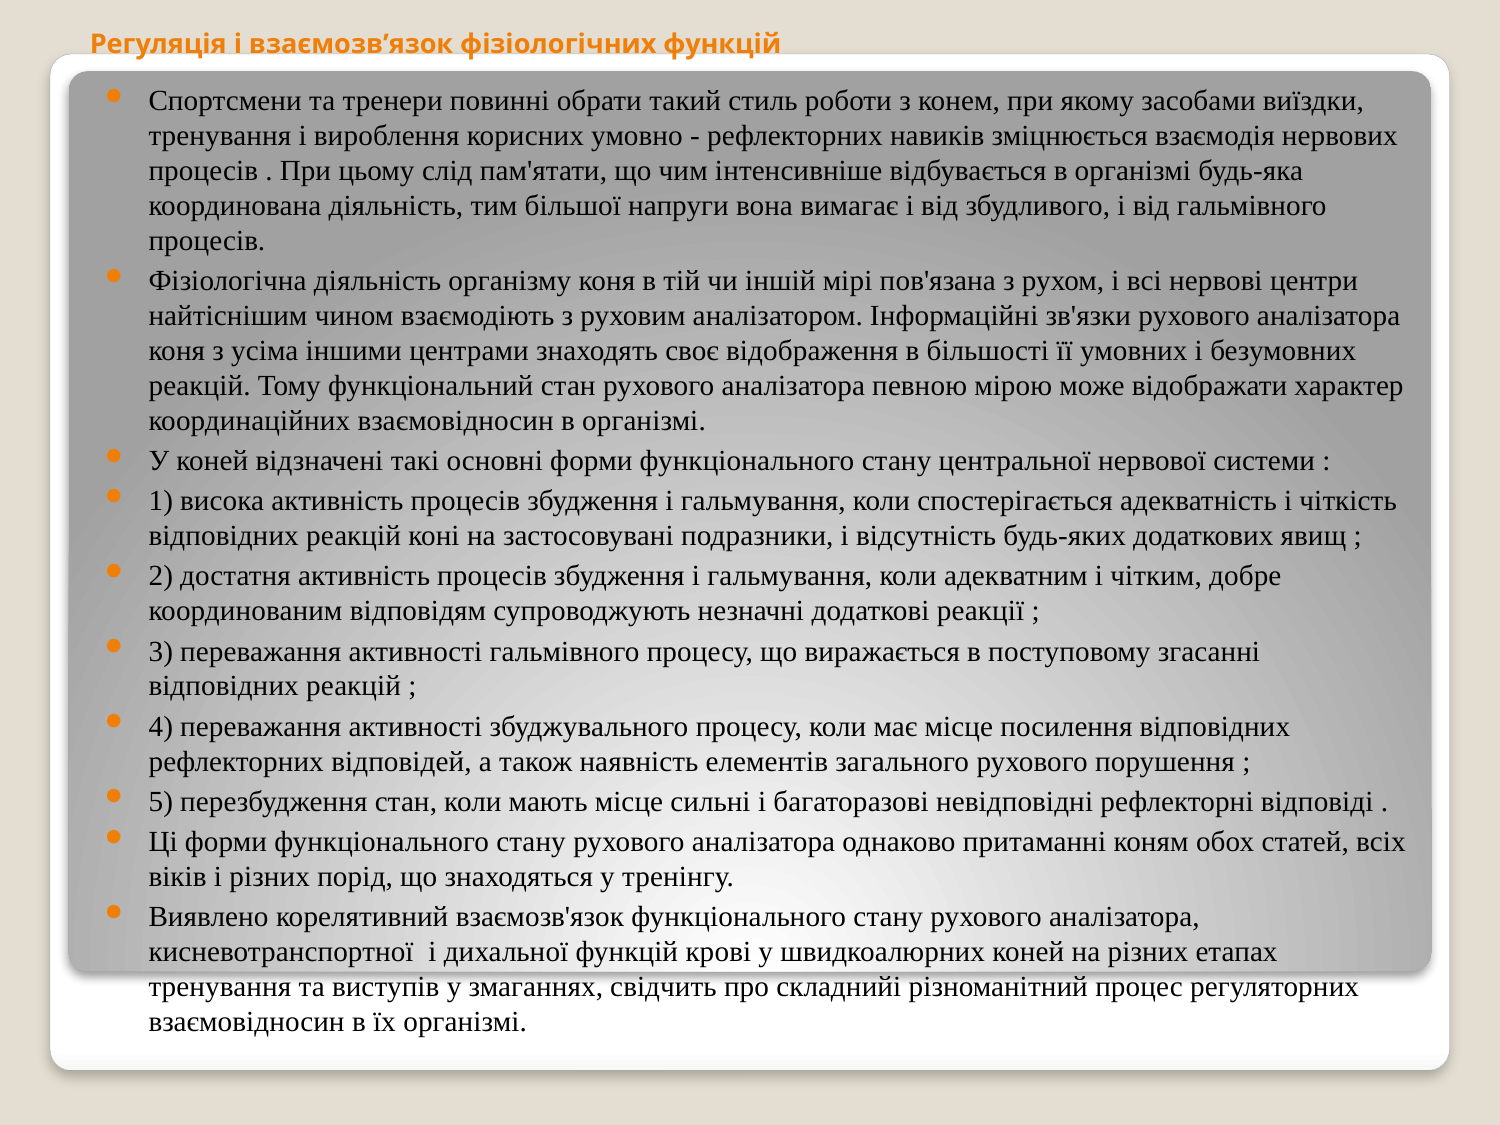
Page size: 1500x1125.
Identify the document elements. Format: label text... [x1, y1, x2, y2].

list Спортсмени та тренери повинні обрати такий стиль роботи з конем, при якому засобами виїздки, тренування і вироблення корисних умовно - рефлекторних навиків зміцнюється взаємодія нервових процесів . При цьому слід пам'ятати, що чим інтенсивніше відбувається в організмі будь-яка координована діяльність, тим більшої напруги вона вимагає і від збудливого, і від гальмівного процесів. Фізіологічна діяльність організму коня в тій чи іншій мірі пов'язана з рухом, і всі нервові центри найтіснішим чином взаємодіють з руховим аналізатором. Інформаційні зв'язки рухового аналізатора коня з усіма іншими центрами знаходять своє відображення в більшості її умовних і безумовних реакцій. Тому функціональний стан рухового аналізатора певною мірою може відображати характер координаційних взаємовідносин в організмі. У коней відзначені такі основні форми функціонального стану центральної нервової системи : 1) висока активність процесів збудження і гальмування, коли спостерігається адекватність і чіткість відповідних реакцій коні на застосовувані подразники, і відсутність будь-яких додаткових явищ ; 2) достатня активність процесів збудження і гальмування, коли адекватним і чітким, добре координованим відповідям супроводжують незначні додаткові реакції ; 3) переважання активності гальмівного процесу, що виражається в поступовому згасанні відповідних реакцій ; 4) переважання активності збуджувального процесу, коли має місце посилення відповідних рефлекторних відповідей, а також наявність елементів загального рухового порушення ; 5) перезбудження стан, коли мають місце сильні і багаторазові невідповідні рефлекторні відповіді . Ці форми функціонального стану рухового аналізатора однаково притаманні коням обох статей, всіх віків і різних порід, що знаходяться у тренінгу. Виявлено ​​корелятивний взаємозв'язок функціонального стану рухового аналізатора, кисневотранспортної і дихальної функцій крові у швидкоалюрних коней на різних етапах тренування та виступів у змаганнях, свідчить про складнийі різноманітний процес регуляторних взаємовідносин в їх організмі. [75, 66, 1425, 1094]
title Регуляція і взаємозв’язок фізіологічних функцій [75, 19, 1425, 66]
